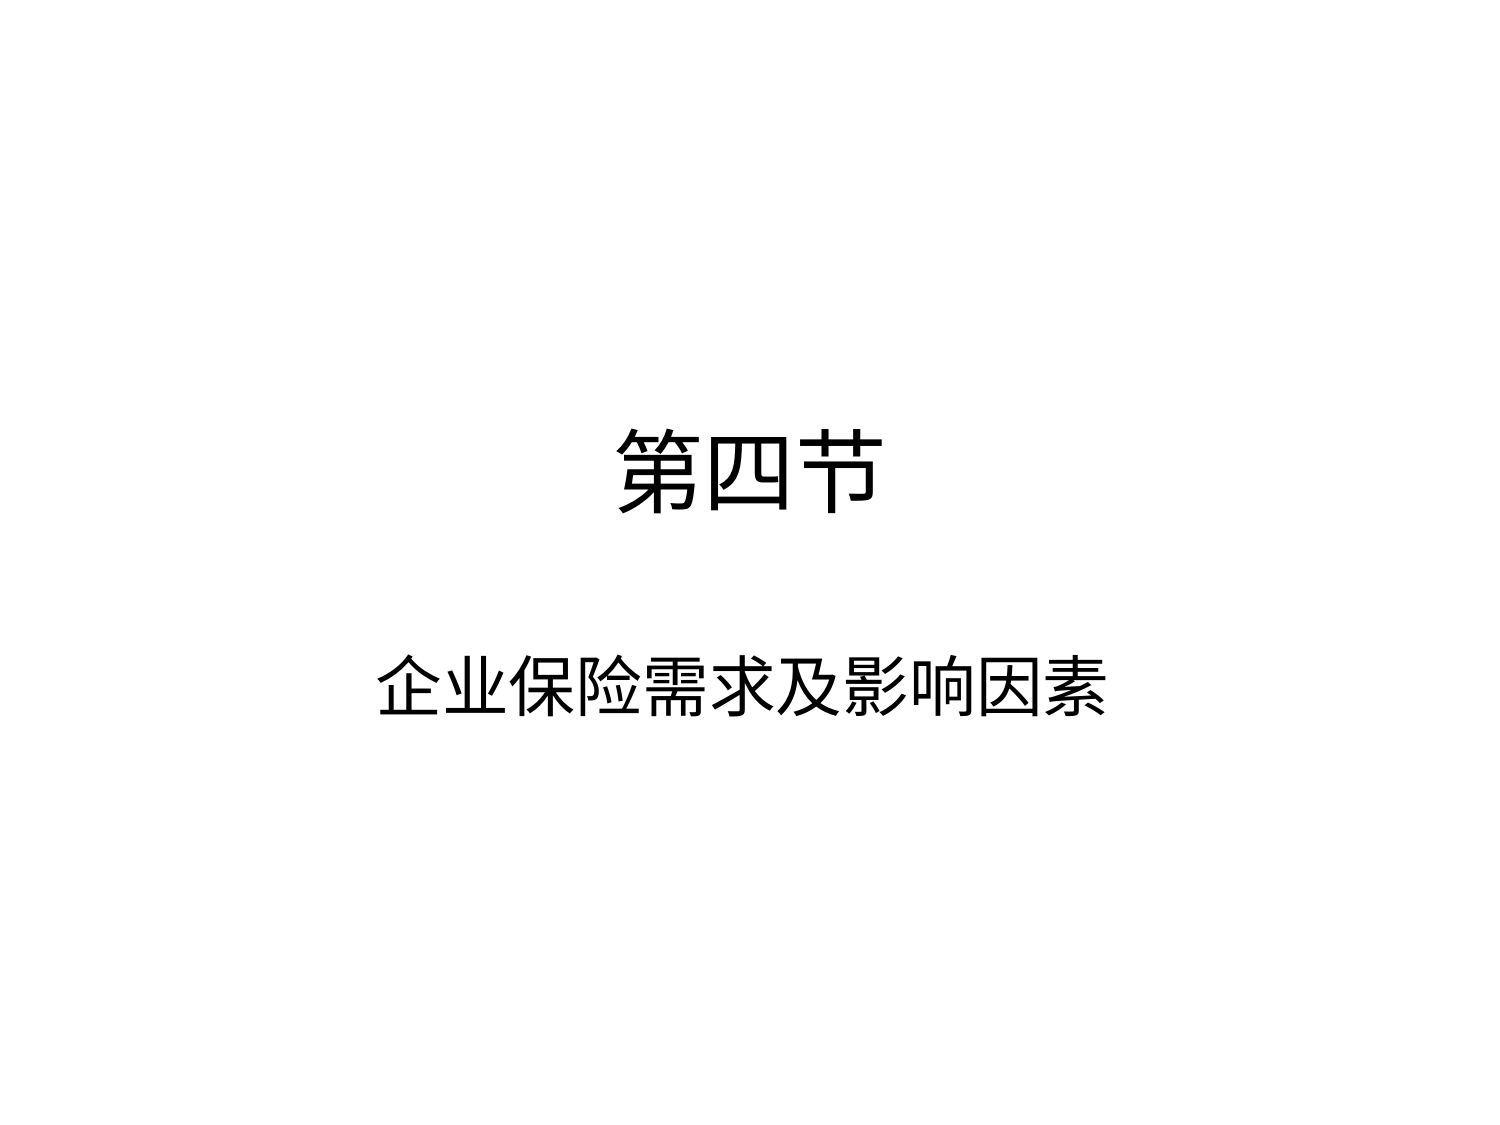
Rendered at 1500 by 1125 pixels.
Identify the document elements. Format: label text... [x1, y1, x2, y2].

title 第四节 [112, 349, 1388, 591]
subtitle 企业保险需求及影响因素 [225, 637, 1275, 925]
